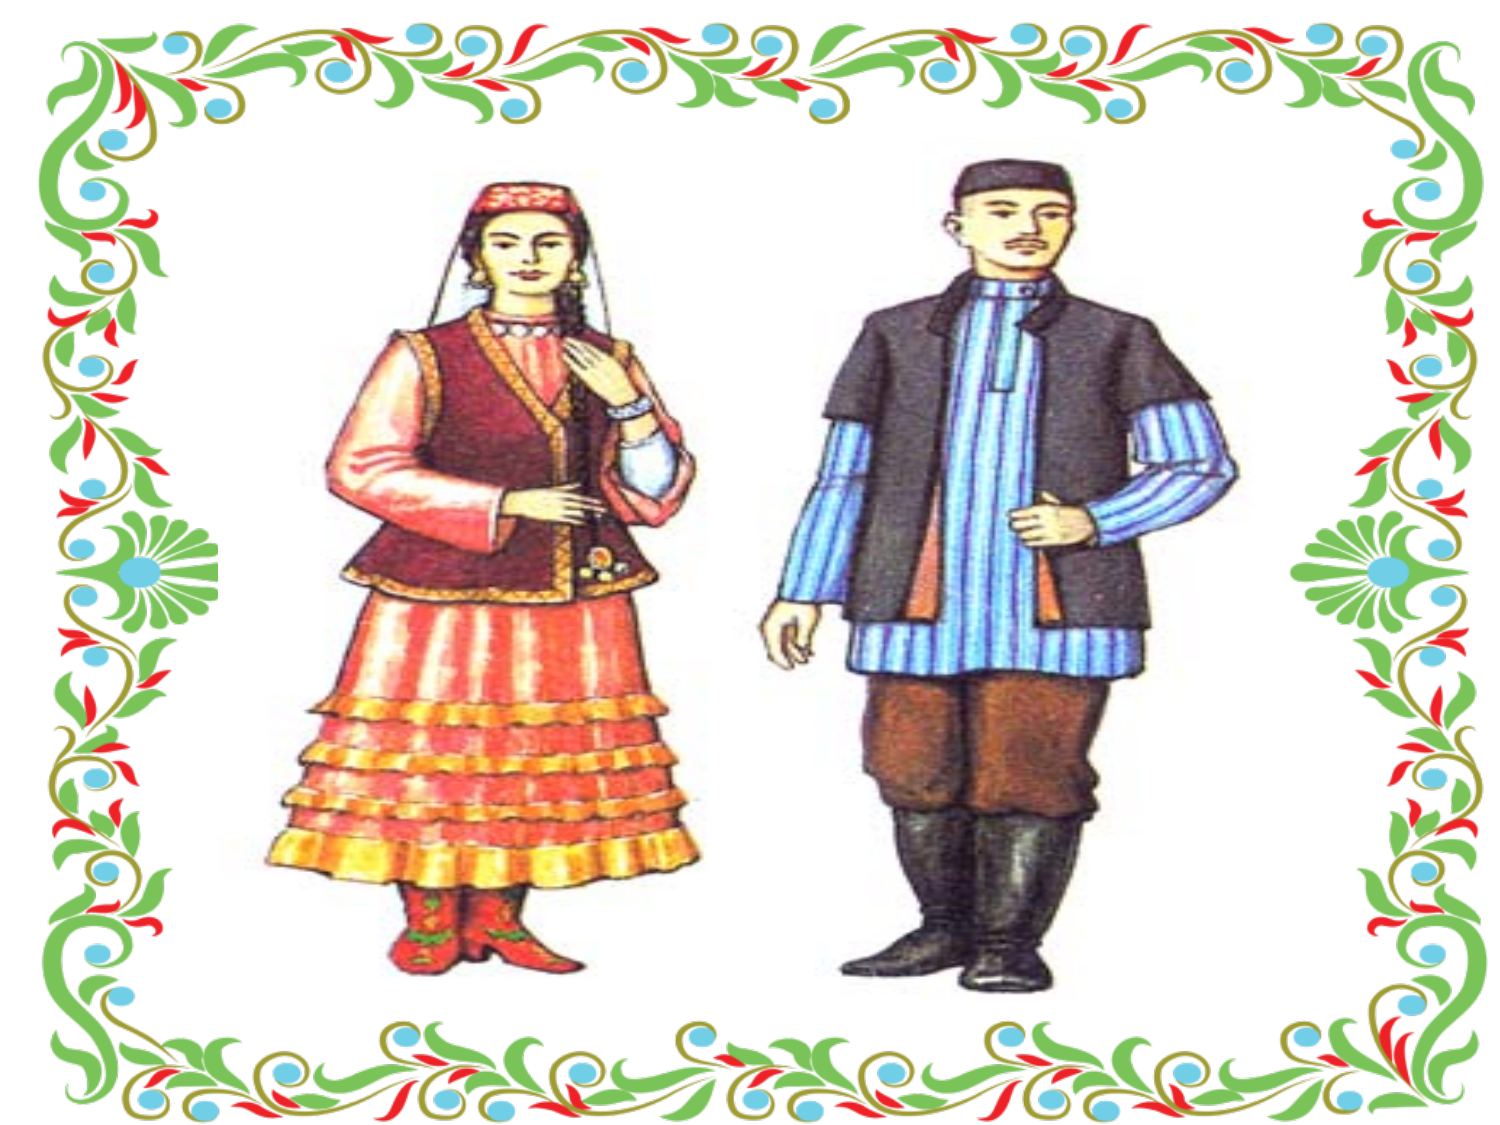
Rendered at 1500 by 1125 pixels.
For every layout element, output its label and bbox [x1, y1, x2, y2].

picture [38, 21, 1488, 1125]
list [218, 137, 1268, 1001]
